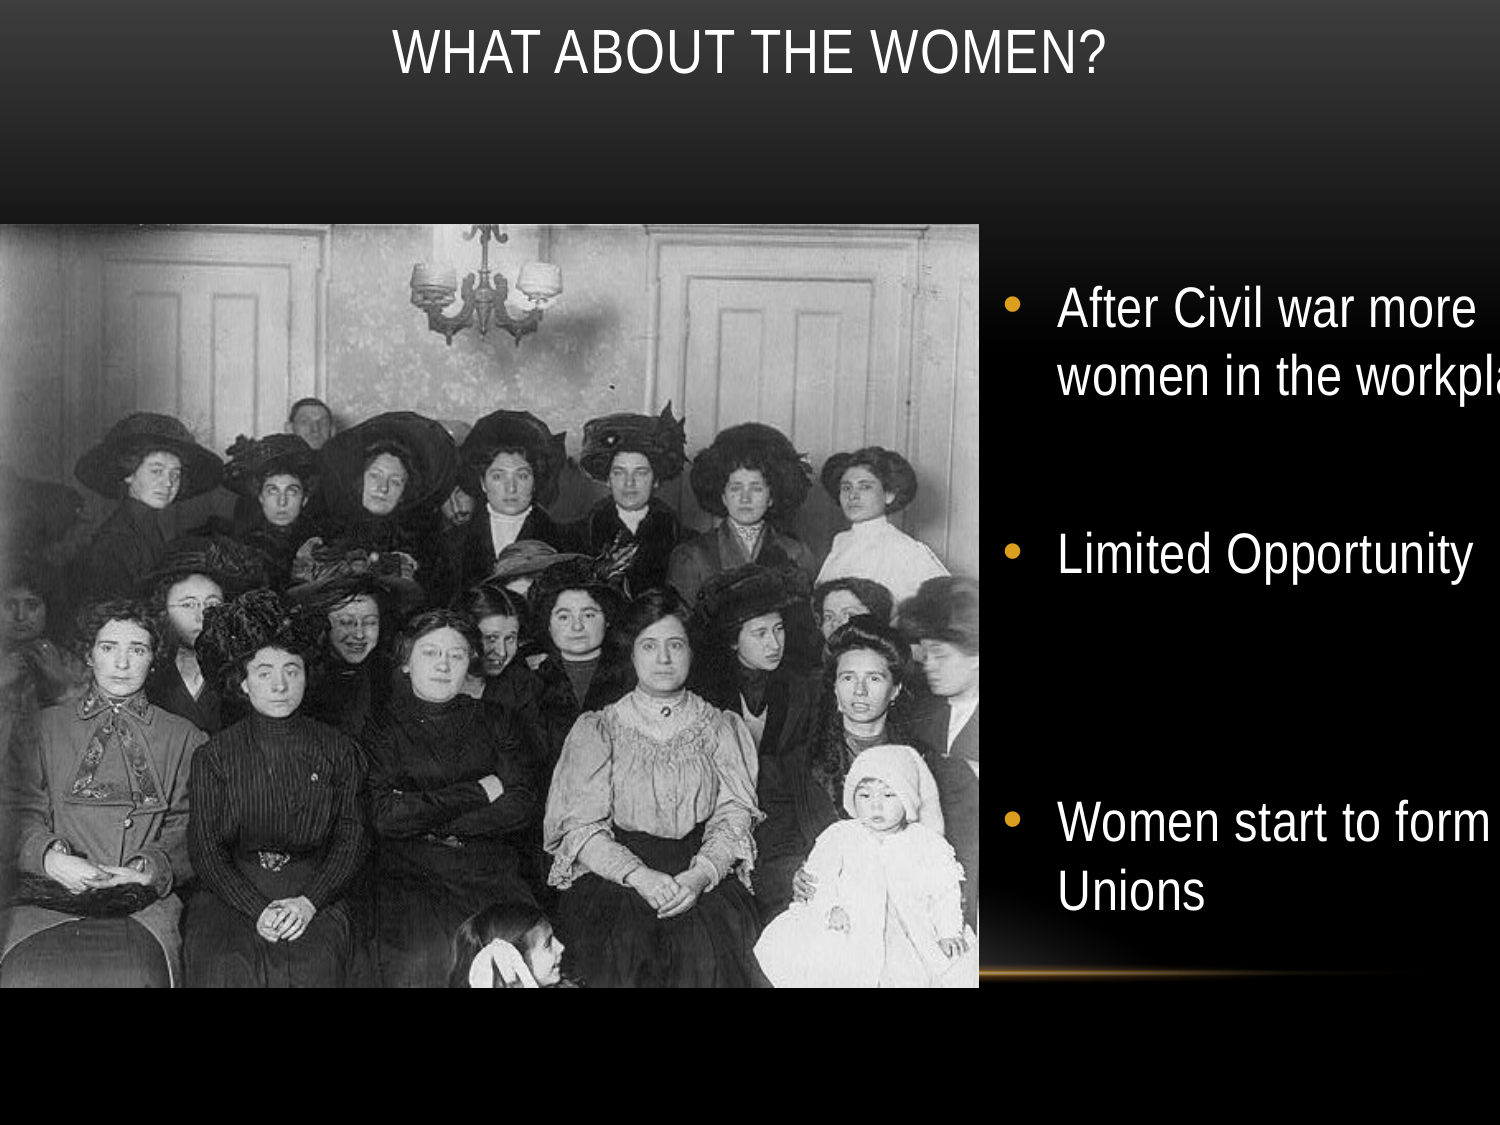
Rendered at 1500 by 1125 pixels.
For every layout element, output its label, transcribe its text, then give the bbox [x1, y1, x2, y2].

title What about the Women? [99, 0, 1400, 94]
list After Civil war more women in the workplace Limited Opportunity Women start to form Unions [987, 262, 1500, 938]
picture [0, 0, 1500, 1125]
